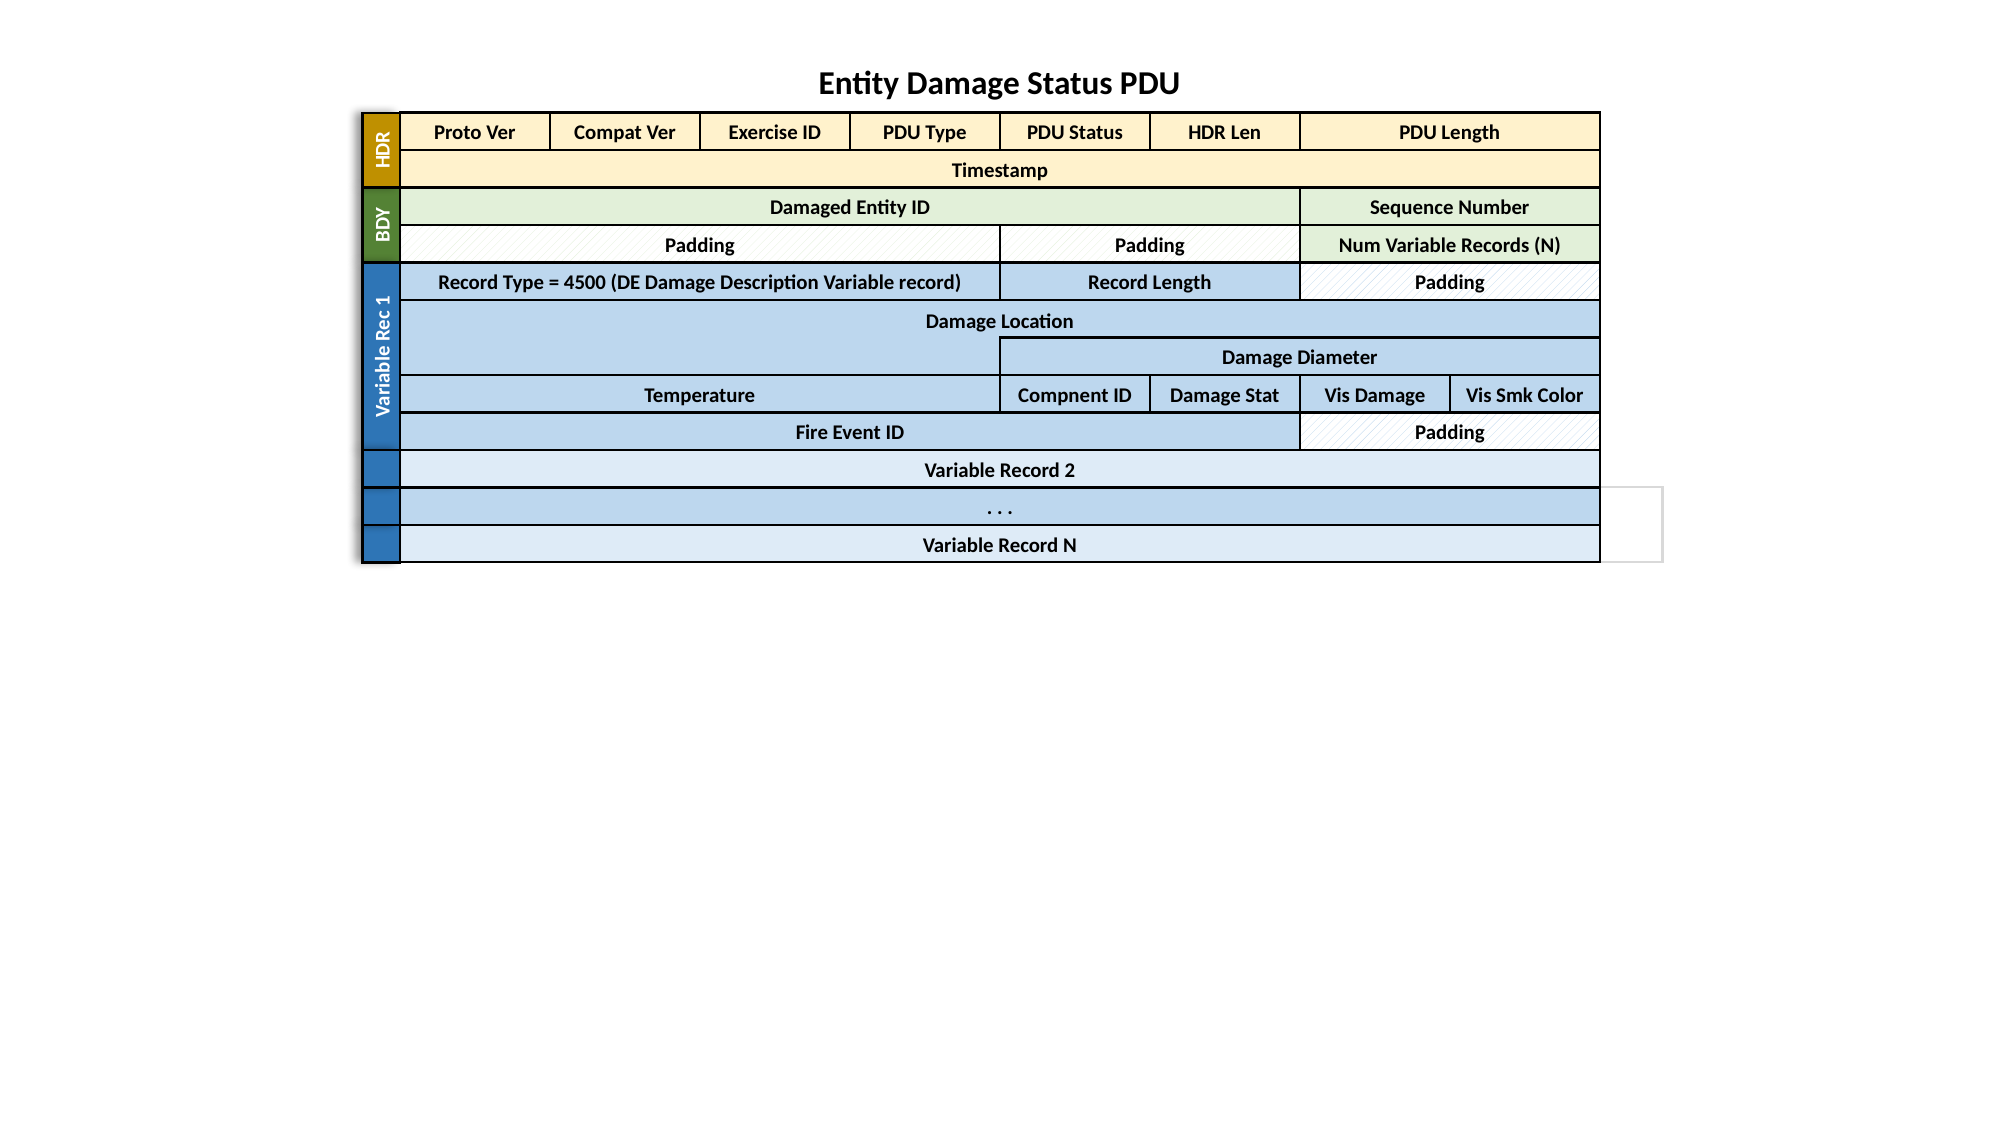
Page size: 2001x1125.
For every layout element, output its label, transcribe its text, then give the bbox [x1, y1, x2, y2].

text_box Padding [999, 224, 1301, 261]
text_box Vis Damage [1299, 374, 1449, 411]
text_box Fire Event ID [399, 411, 1299, 449]
text_box BDY [361, 189, 401, 261]
text_box Exercise ID [699, 111, 849, 149]
text_box HDR Len [1149, 111, 1299, 149]
text_box [361, 489, 401, 526]
text_box Num Variable Records (N) [1301, 226, 1601, 261]
text_box PDU Type [849, 111, 999, 149]
text_box Variable Record N [401, 526, 1601, 563]
text_box Compat Ver [549, 111, 699, 149]
text_box Entity Damage Status PDU [699, 61, 1301, 101]
text_box Damaged Entity ID [401, 186, 1301, 224]
text_box Variable Rec 1 [361, 262, 401, 448]
text_box PDU Length [1299, 111, 1601, 149]
text_box PDU Status [999, 111, 1149, 149]
text_box Damage Diameter [999, 336, 1601, 376]
text_box Sequence Number [1301, 186, 1601, 226]
text_box Vis Smk Color [1449, 374, 1601, 411]
text_box Padding [1299, 411, 1601, 449]
text_box Compnent ID [1001, 376, 1149, 411]
text_box Damage Location [401, 301, 1601, 374]
text_box . . . [401, 486, 1601, 526]
text_box Padding [401, 224, 999, 261]
text_box [1601, 486, 1664, 563]
text_box Record Type = 4500 (DE Damage Description Variable record) [399, 261, 999, 301]
text_box Proto Ver [399, 111, 549, 149]
text_box Temperature [399, 374, 1001, 413]
text_box HDR [361, 112, 401, 189]
text_box [361, 526, 401, 564]
text_box Record Length [999, 261, 1299, 301]
text_box Variable Record 2 [401, 449, 1601, 486]
text_box [361, 449, 401, 489]
text_box Damage Stat [1149, 374, 1299, 413]
text_box Padding [1299, 261, 1601, 301]
text_box Timestamp [401, 149, 1601, 186]
